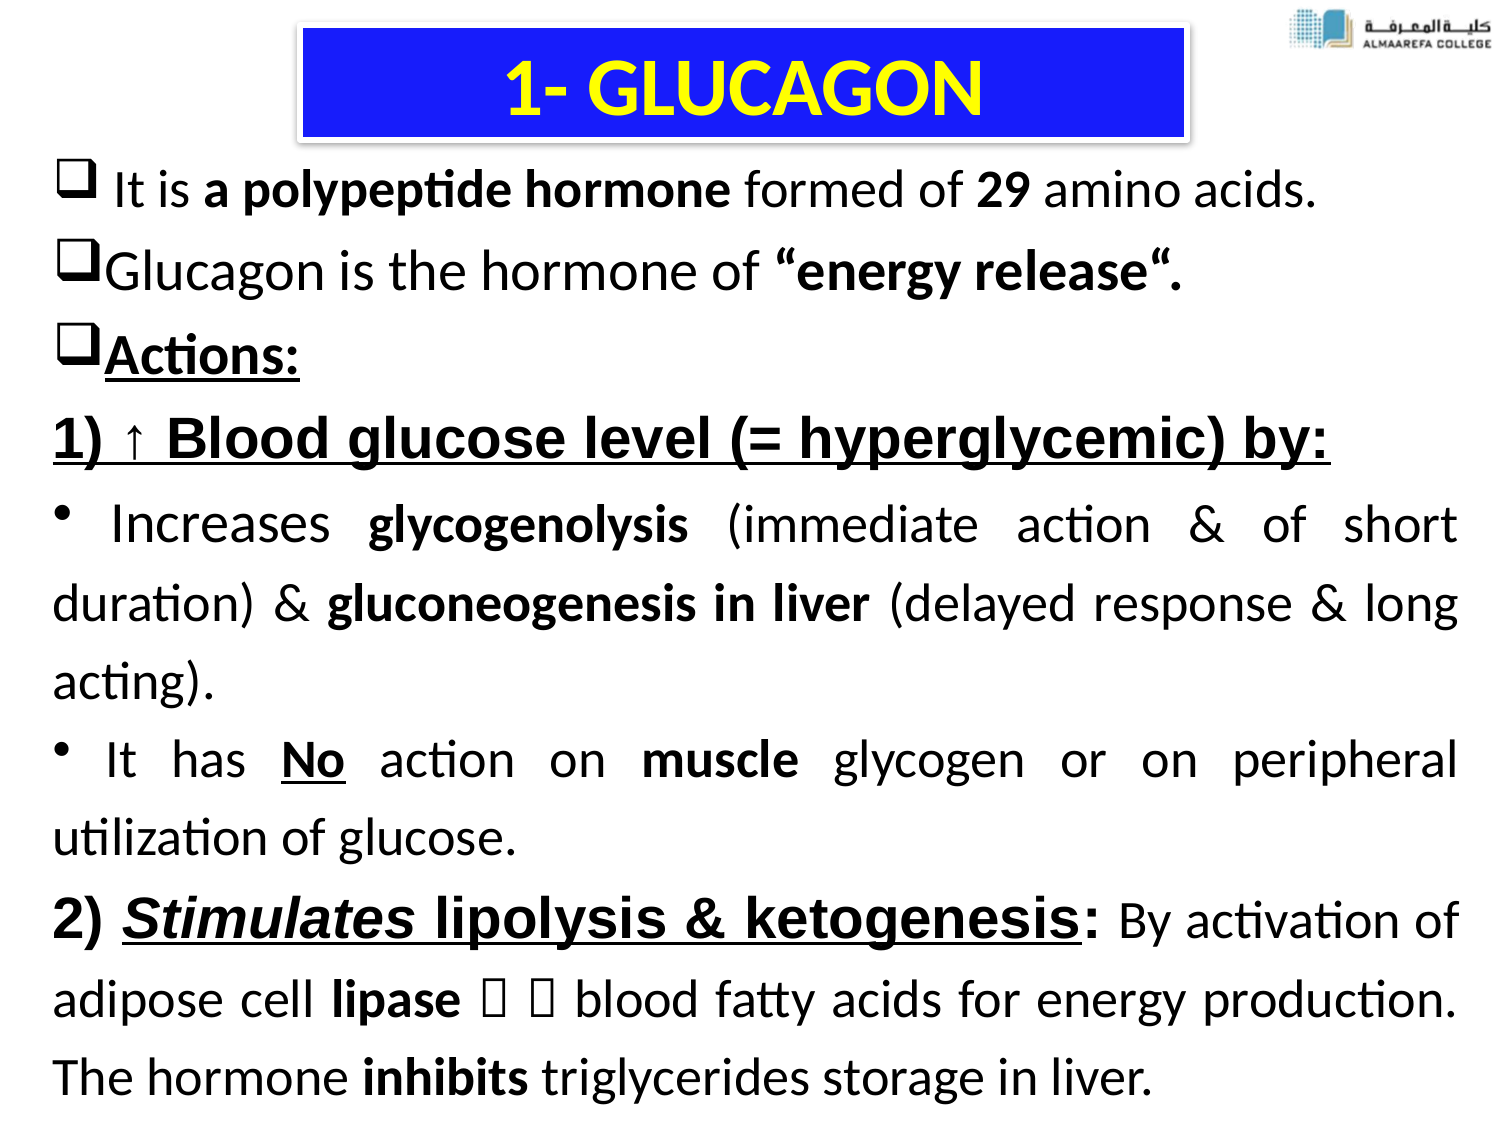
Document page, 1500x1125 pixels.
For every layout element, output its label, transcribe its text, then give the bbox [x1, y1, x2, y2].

text_box 1- GLUCAGON [297, 22, 1190, 133]
text_box It is a polypeptide hormone formed of 29 amino acids. Glucagon is the hormone of “energy release“. Actions: 1) ↑ Blood glucose level (= hyperglycemic) by: Increases glycogenolysis (immediate action & of short duration) & gluconeogenesis in liver (delayed response & long acting). It has No action on muscle glycogen or on peripheral utilization of glucose. 2) Stimulates lipolysis & ketogenesis: By activation of adipose cell lipase   blood fatty acids for energy production. The hormone inhibits triglycerides storage in liver. [37, 133, 1475, 1114]
picture [1285, 0, 1496, 65]
